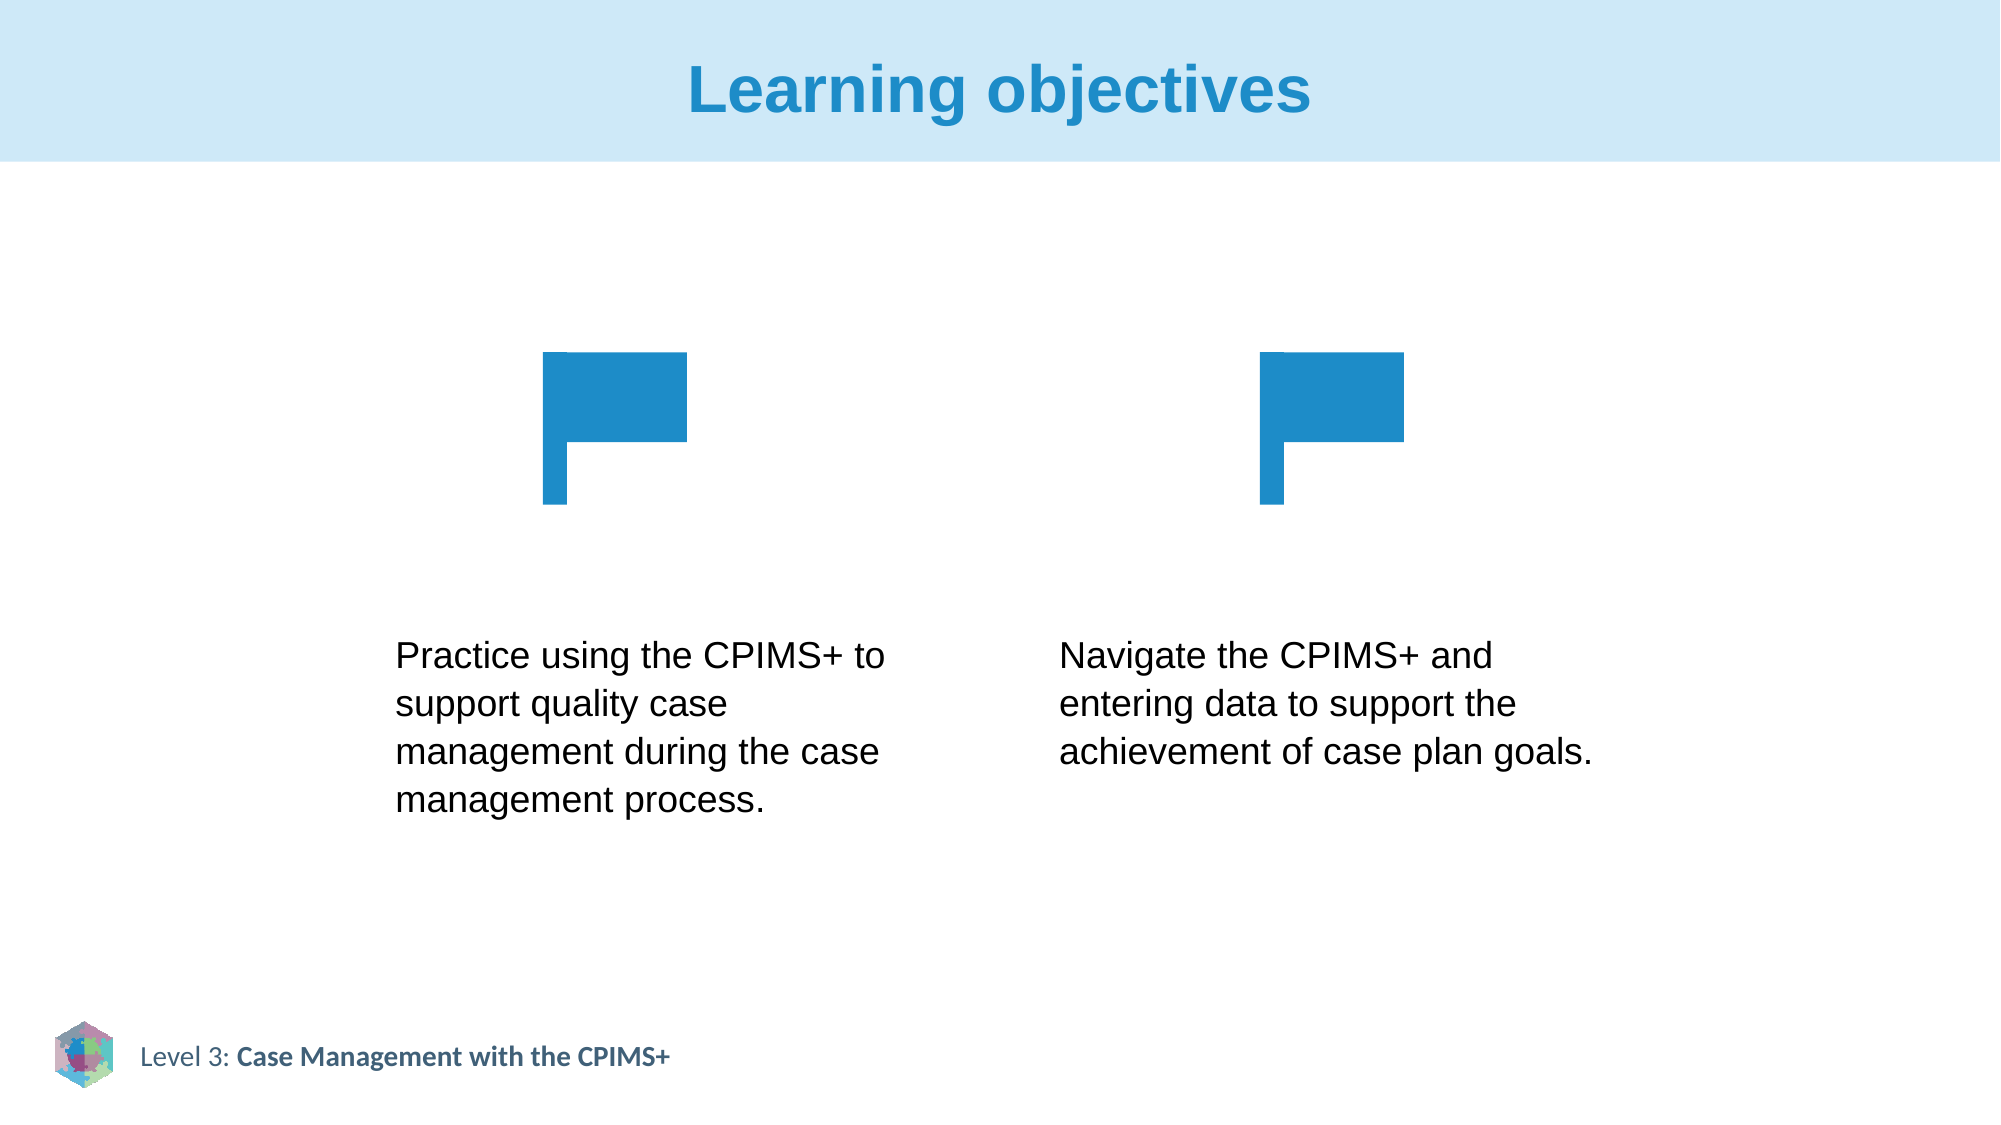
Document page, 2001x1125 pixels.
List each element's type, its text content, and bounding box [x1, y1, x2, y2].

title Learning objectives [137, 19, 1863, 163]
picture [55, 1021, 113, 1088]
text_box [380, 352, 1620, 827]
